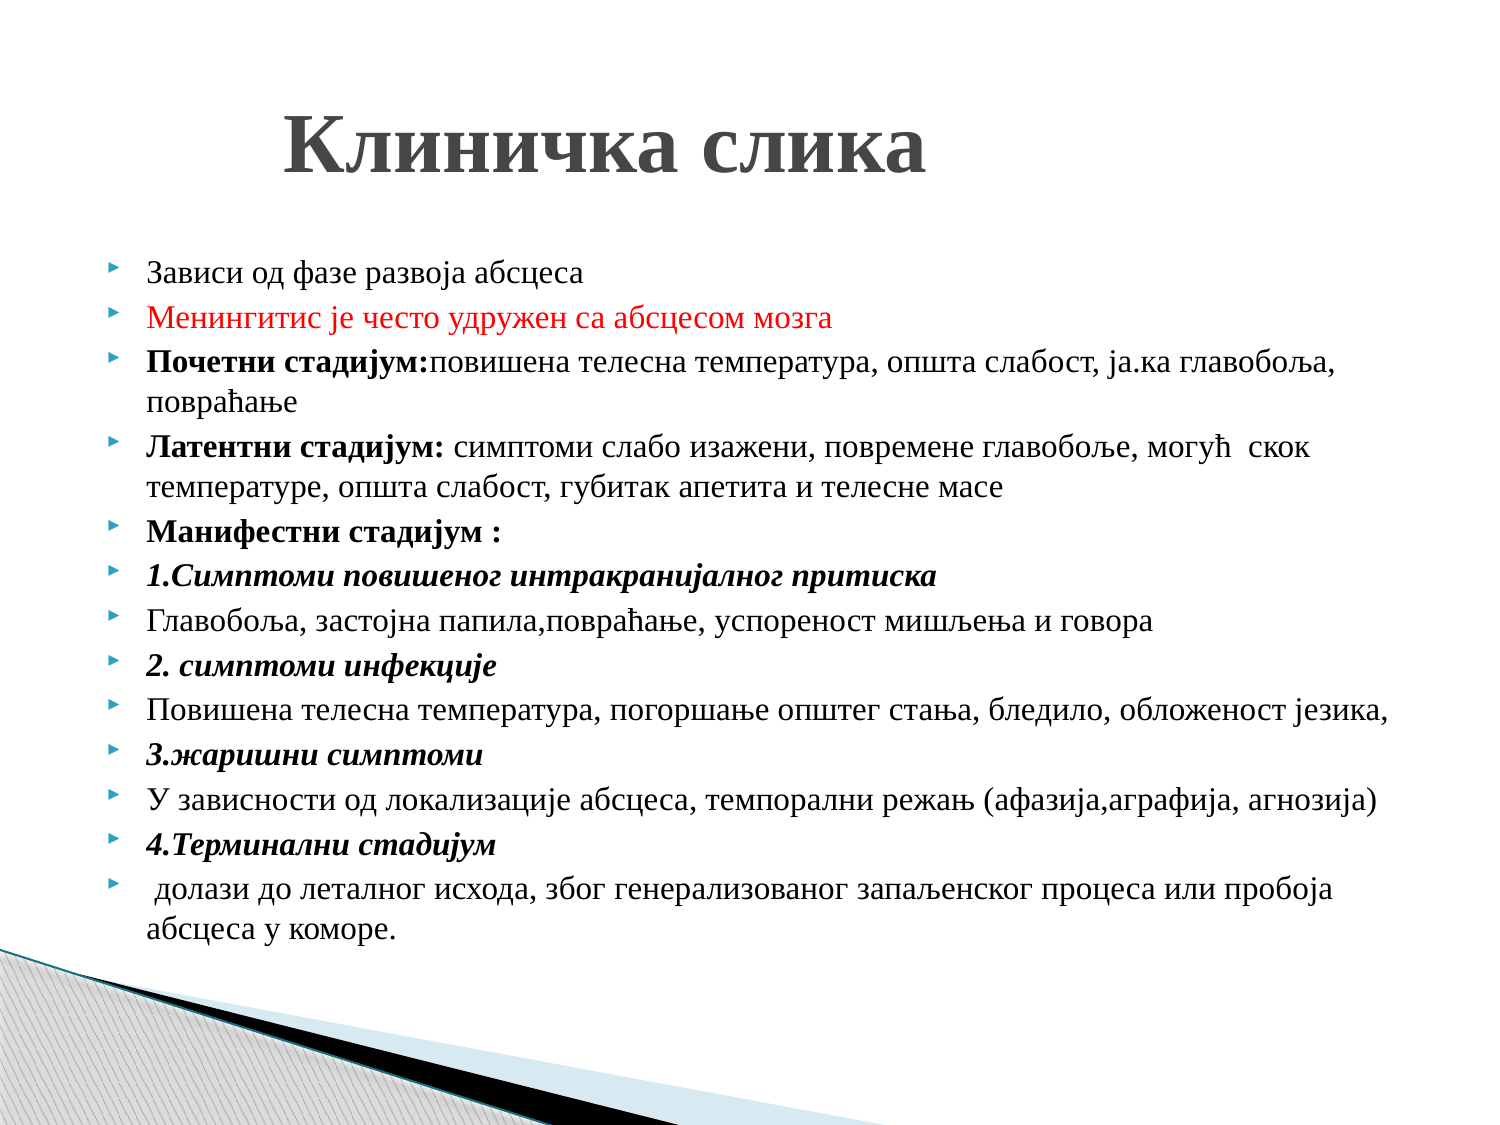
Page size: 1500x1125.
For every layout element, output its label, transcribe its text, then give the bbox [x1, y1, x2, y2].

list Зависи од фазе развоја абсцеса Менингитис је често удружен са абсцесом мозга Почетни стадијум:повишена телесна температура, општа слабост, ја.ка главобоља, повраћање Латентни стадијум: симптоми слабо изажени, повремене главобоље, могућ скок температуре, општа слабост, губитак апетита и телесне масе Манифестни стадијум : 1.Симптоми повишеног интракранијалног притиска Главобоља, застојна папила,повраћање, успореност мишљења и говора 2. симптоми инфекције Повишена телесна температура, погоршање општег стања, бледило, обложеност језика, 3.жаришни симптоми У зависности од локализације абсцеса, темпорални режањ (афазија,аграфија, агнозија) 4.Терминални стадијум долази до леталног исхода, због генерализованог запаљенског процеса или пробоја абсцеса у коморе. [75, 243, 1425, 986]
title Клиничка слика [75, 45, 1425, 233]
